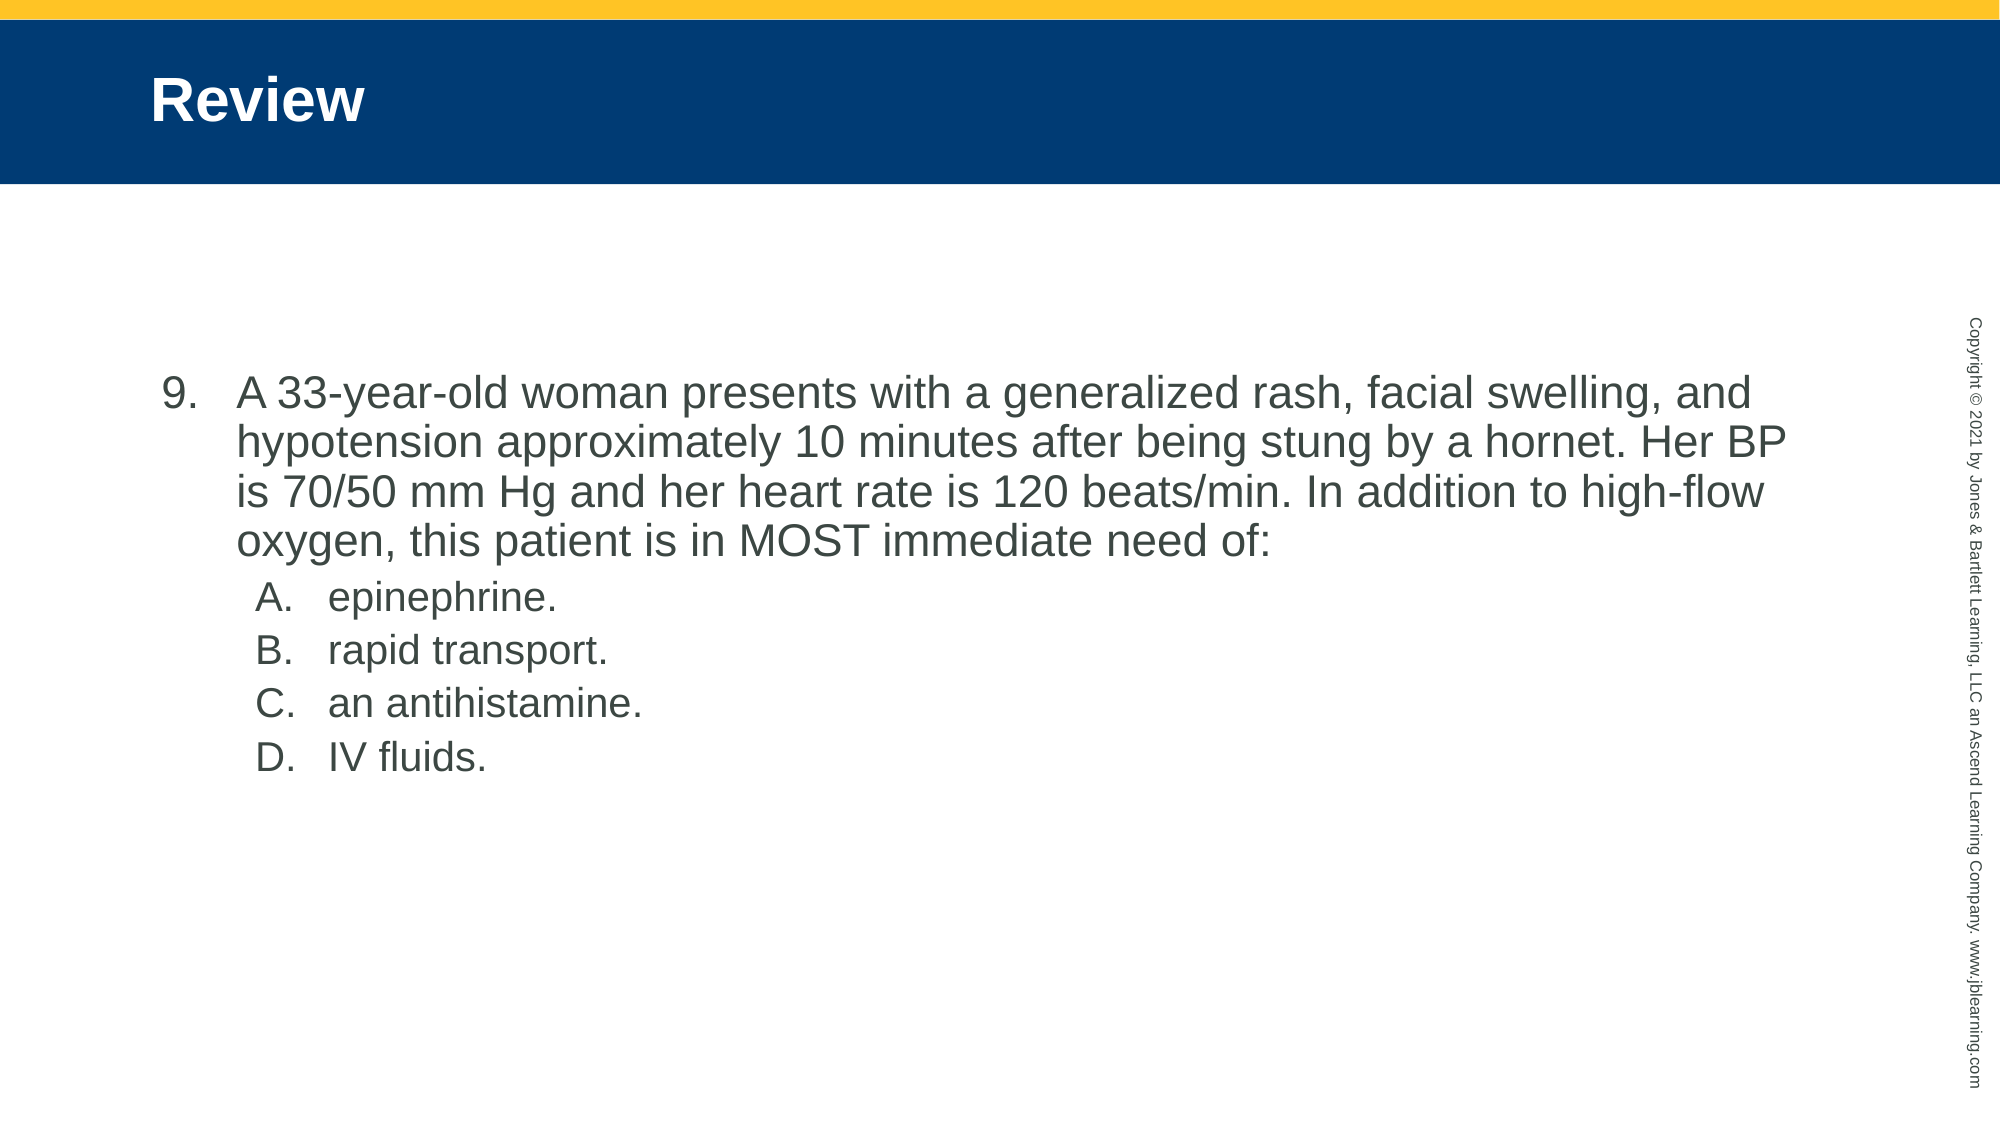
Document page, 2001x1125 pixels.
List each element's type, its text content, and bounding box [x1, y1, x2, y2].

list A 33-year-old woman presents with a generalized rash, facial swelling, and hypotension approximately 10 minutes after being stung by a hornet. Her BP is 70/50 mm Hg and her heart rate is 120 beats/min. In addition to high-flow oxygen, this patient is in MOST immediate need of: epinephrine. rapid transport. an antihistamine. IV fluids. [146, 361, 1859, 1016]
title Review [0, 19, 2000, 185]
